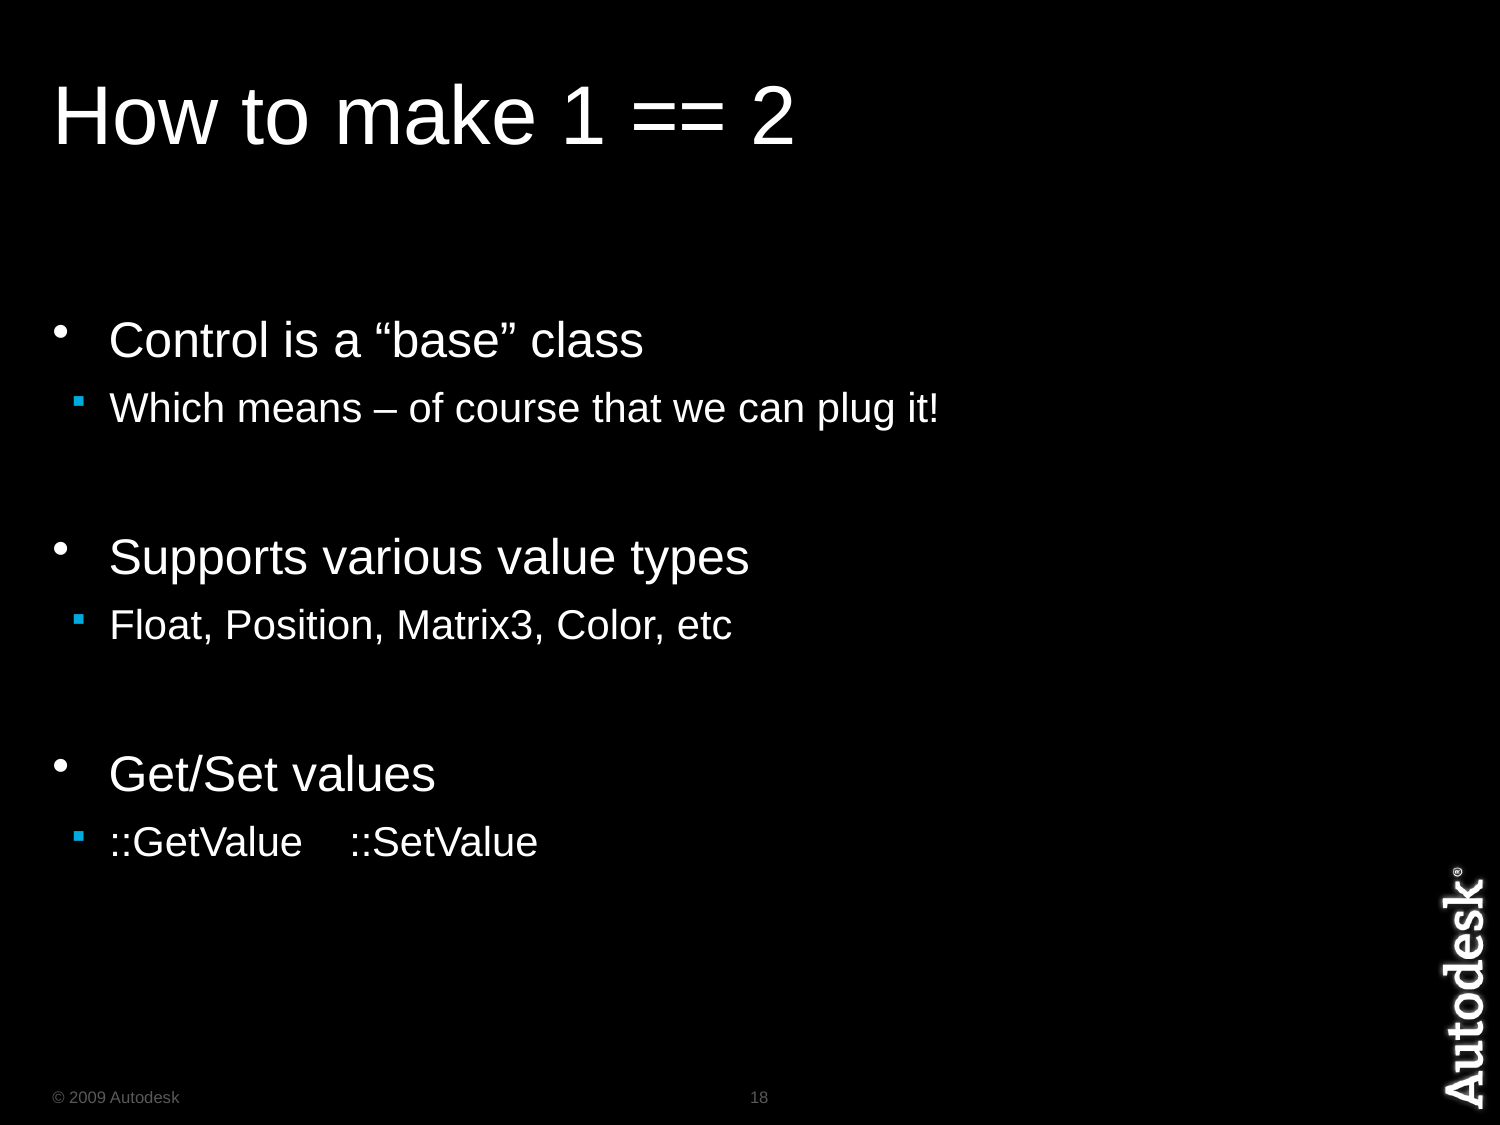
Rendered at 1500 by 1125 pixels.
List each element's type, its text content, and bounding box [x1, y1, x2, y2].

picture [1402, 0, 1500, 1125]
list Control is a “base” class Which means – of course that we can plug it! Supports various value types Float, Position, Matrix3, Color, etc Get/Set values ::GetValue ::SetValue [52, 231, 1401, 1073]
title How to make 1 == 2 [52, 22, 1401, 211]
